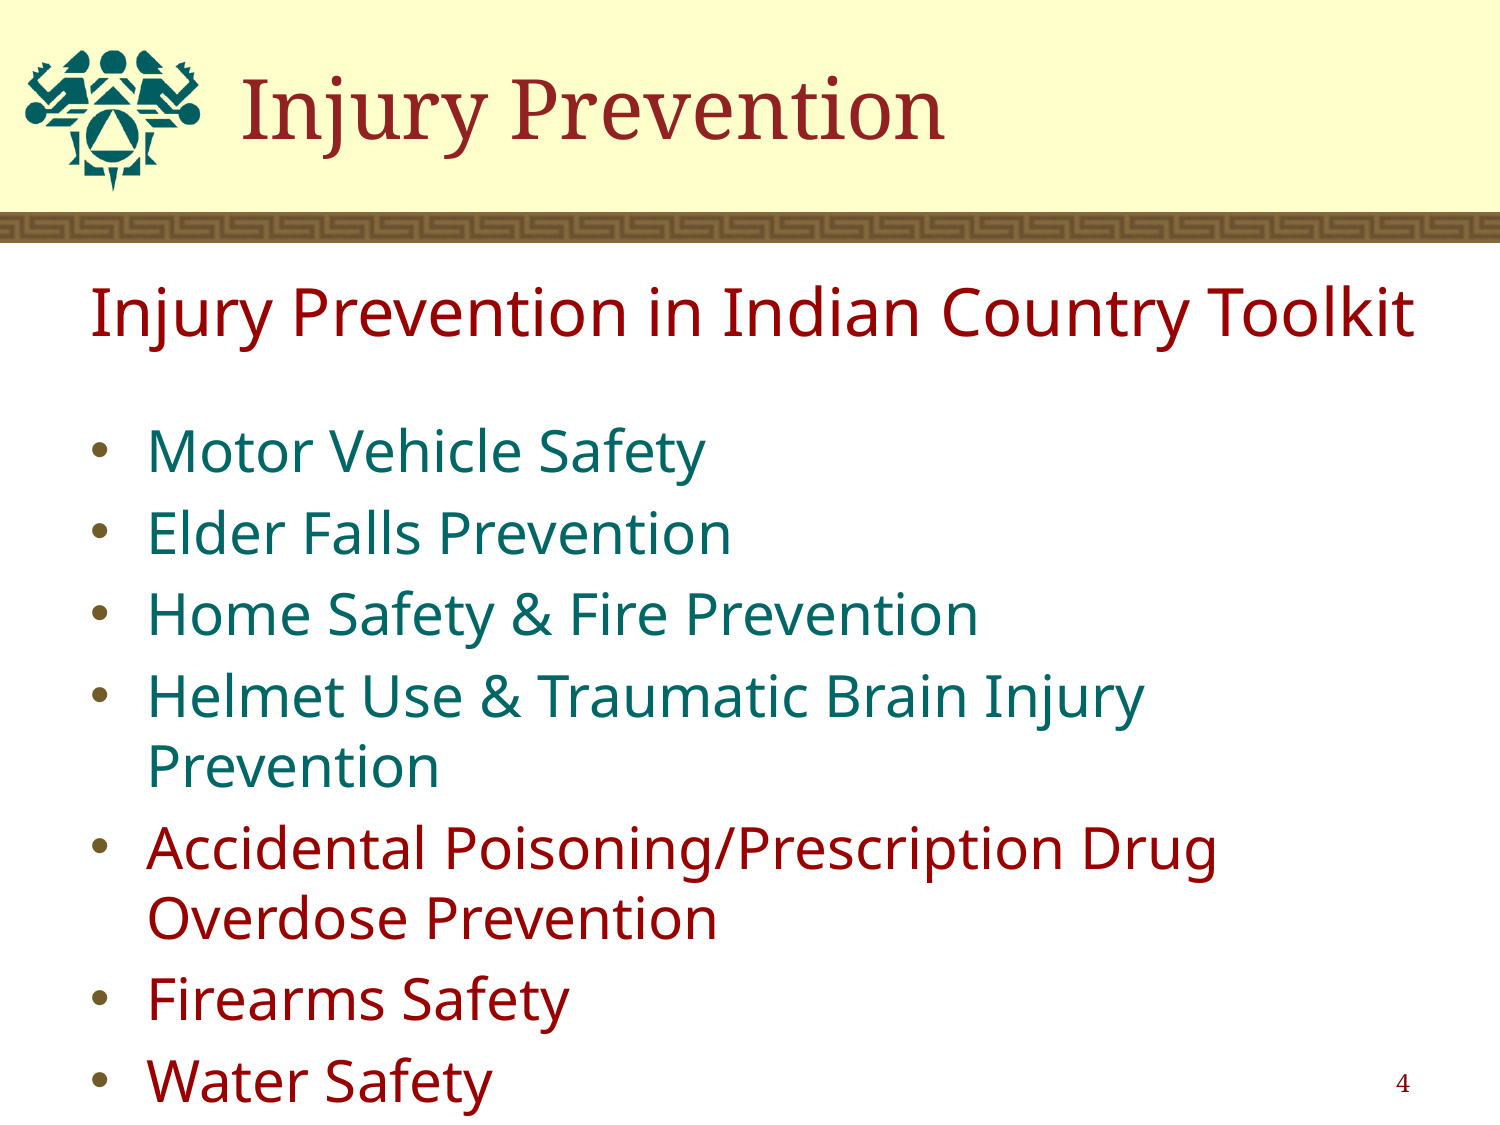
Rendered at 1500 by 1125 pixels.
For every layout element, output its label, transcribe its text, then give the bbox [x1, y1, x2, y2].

list Injury Prevention in Indian Country Toolkit Motor Vehicle Safety Elder Falls Prevention Home Safety & Fire Prevention Helmet Use & Traumatic Brain Injury Prevention Accidental Poisoning/Prescription Drug Overdose Prevention Firearms Safety Water Safety [74, 262, 1438, 1038]
title Injury Prevention [224, 12, 1426, 201]
picture [12, 37, 213, 206]
slide_number 4 [1074, 1059, 1426, 1125]
picture [0, 212, 1500, 243]
